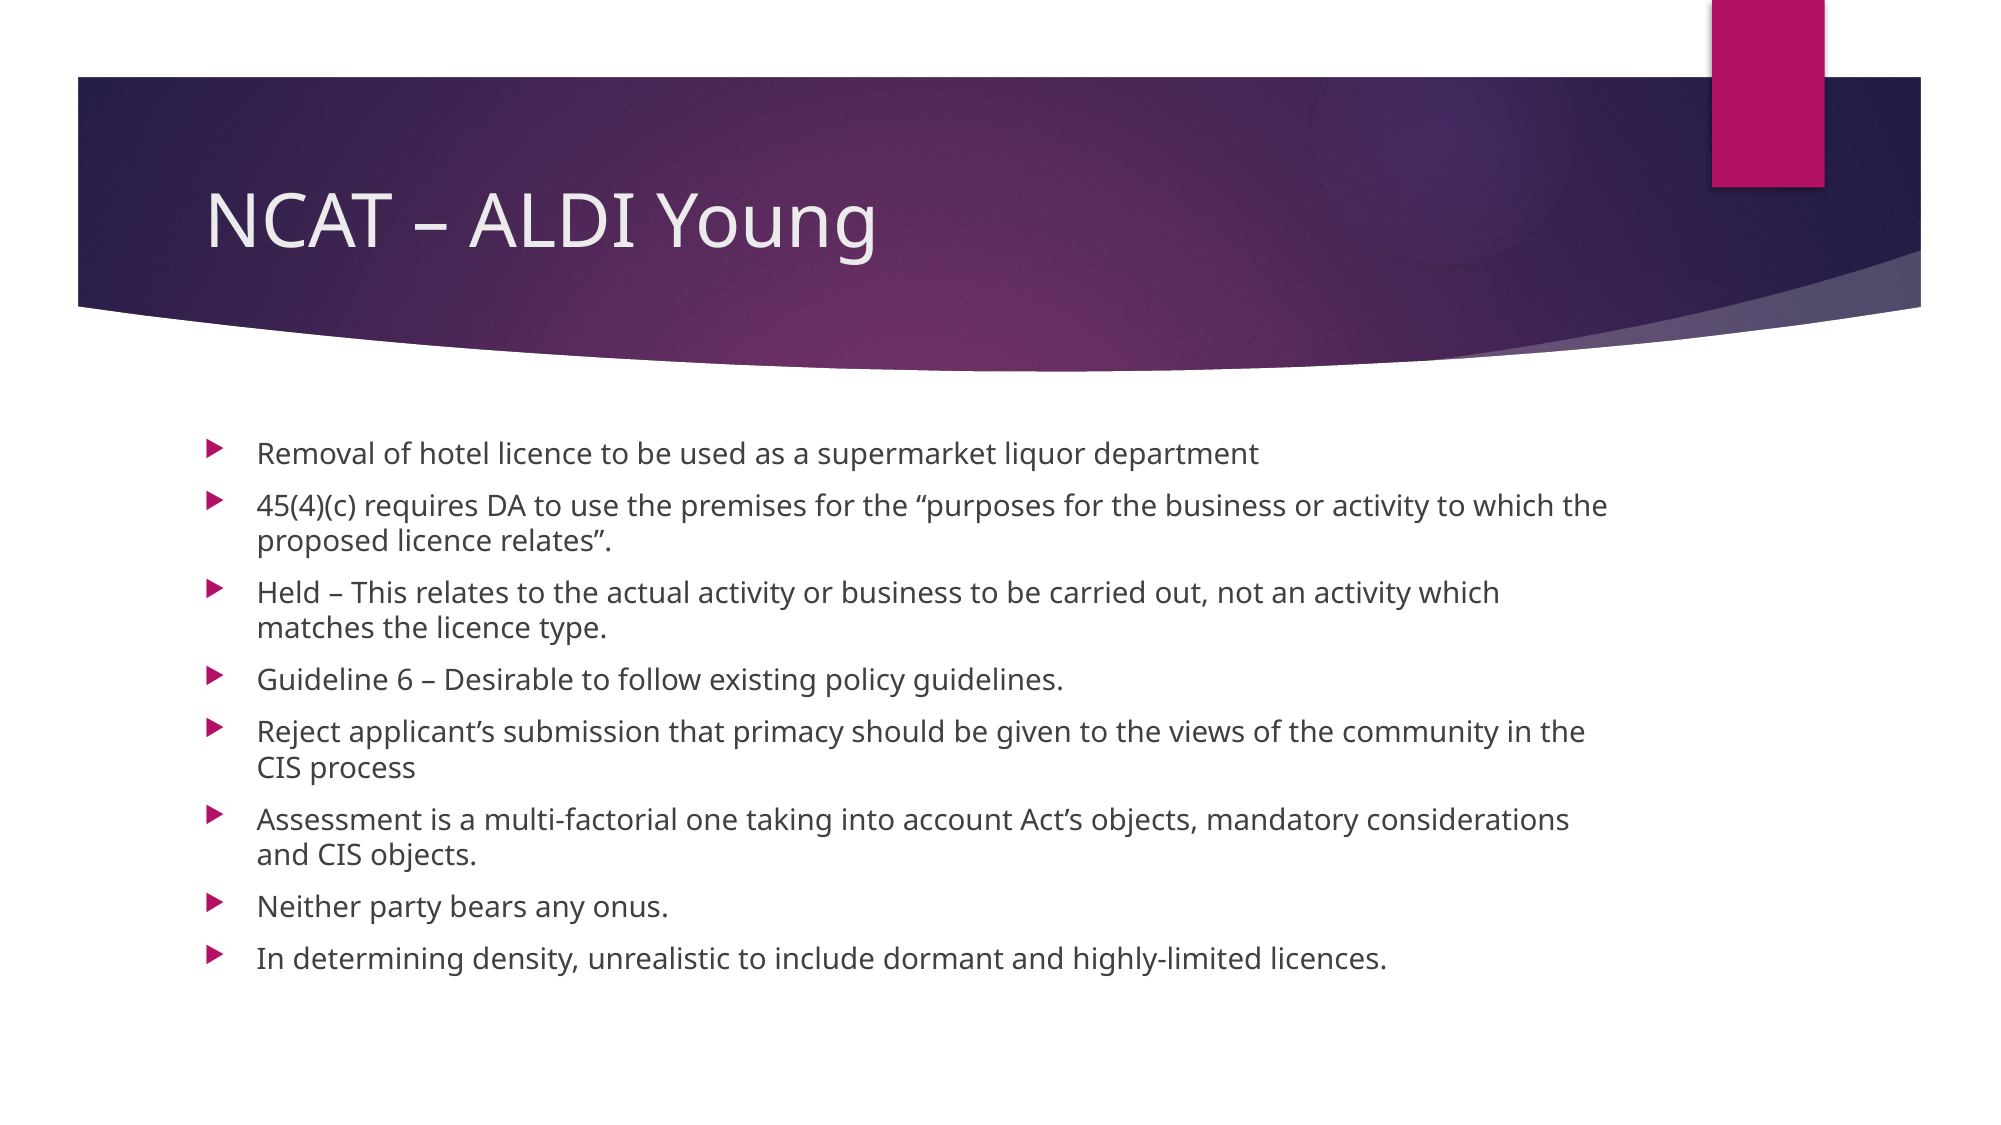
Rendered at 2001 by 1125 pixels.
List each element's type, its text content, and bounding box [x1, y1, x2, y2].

title NCAT – ALDI Young [189, 159, 1627, 276]
list Removal of hotel licence to be used as a supermarket liquor department 45(4)(c) requires DA to use the premises for the “purposes for the business or activity to which the proposed licence relates”. Held – This relates to the actual activity or business to be carried out, not an activity which matches the licence type. Guideline 6 – Desirable to follow existing policy guidelines. Reject applicant’s submission that primacy should be given to the views of the community in the CIS process Assessment is a multi-factorial one taking into account Act’s objects, mandatory considerations and CIS objects. Neither party bears any onus. In determining density, unrealistic to include dormant and highly-limited licences. [189, 427, 1638, 988]
